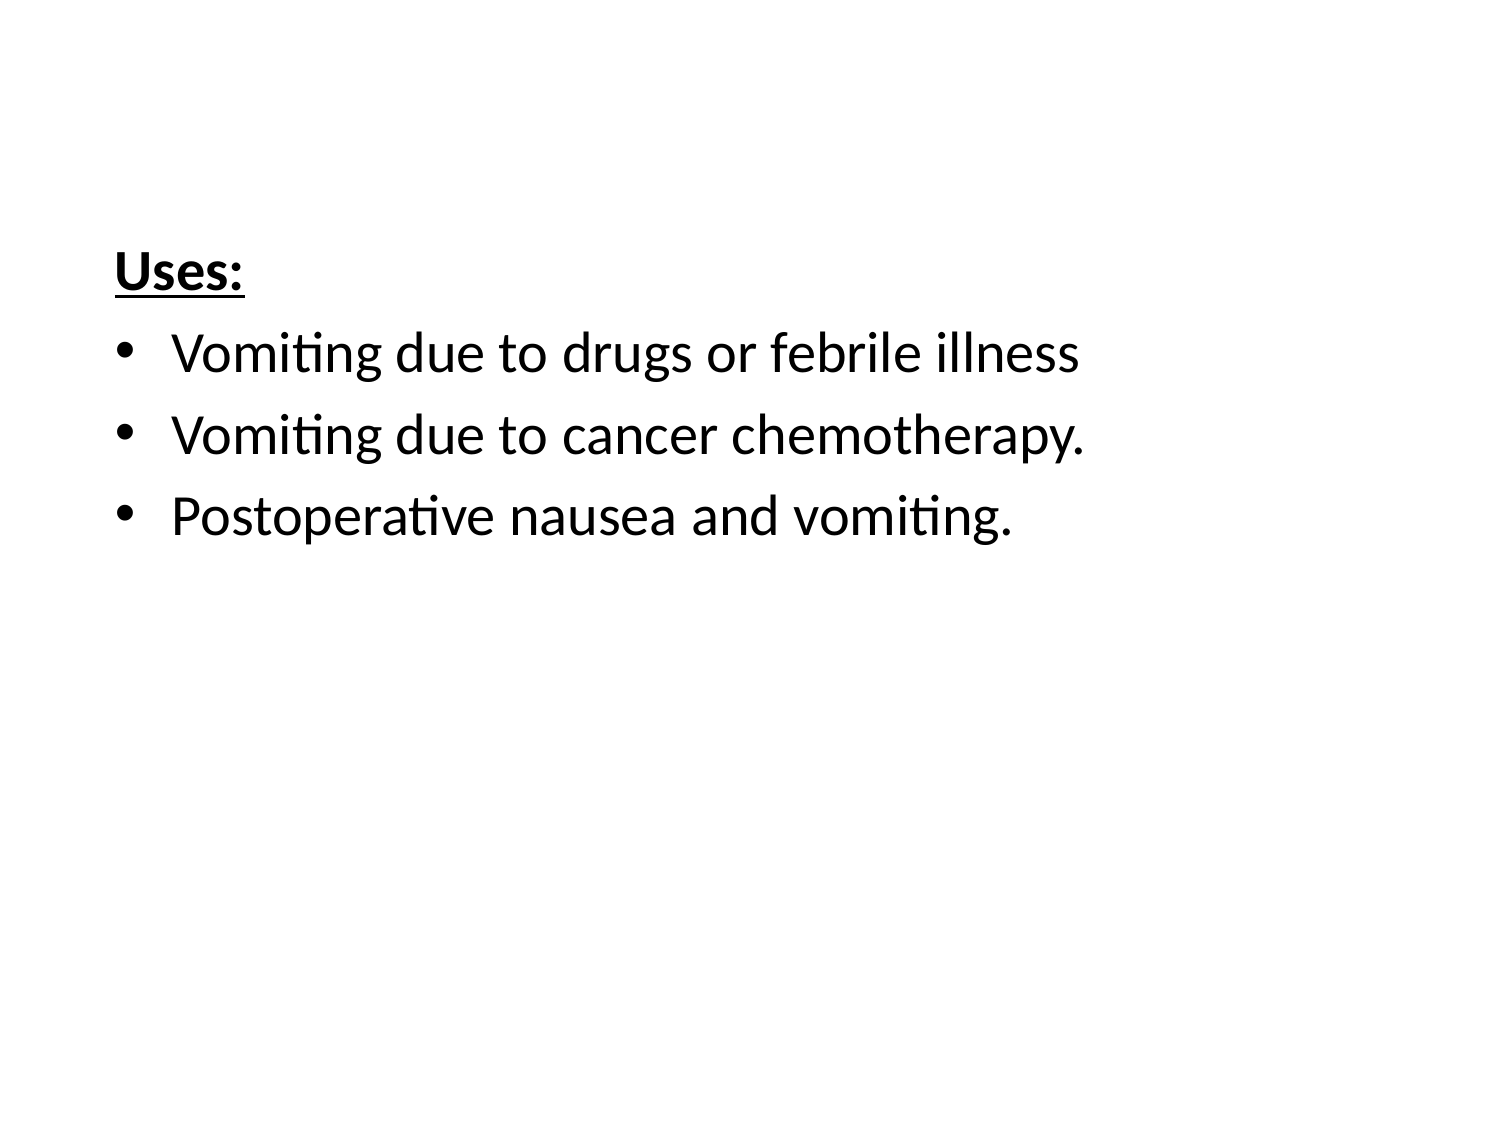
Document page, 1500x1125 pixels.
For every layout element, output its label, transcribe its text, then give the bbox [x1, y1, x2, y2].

list Uses: Vomiting due to drugs or febrile illness Vomiting due to cancer chemotherapy. Postoperative nausea and vomiting. [99, 224, 1475, 1088]
